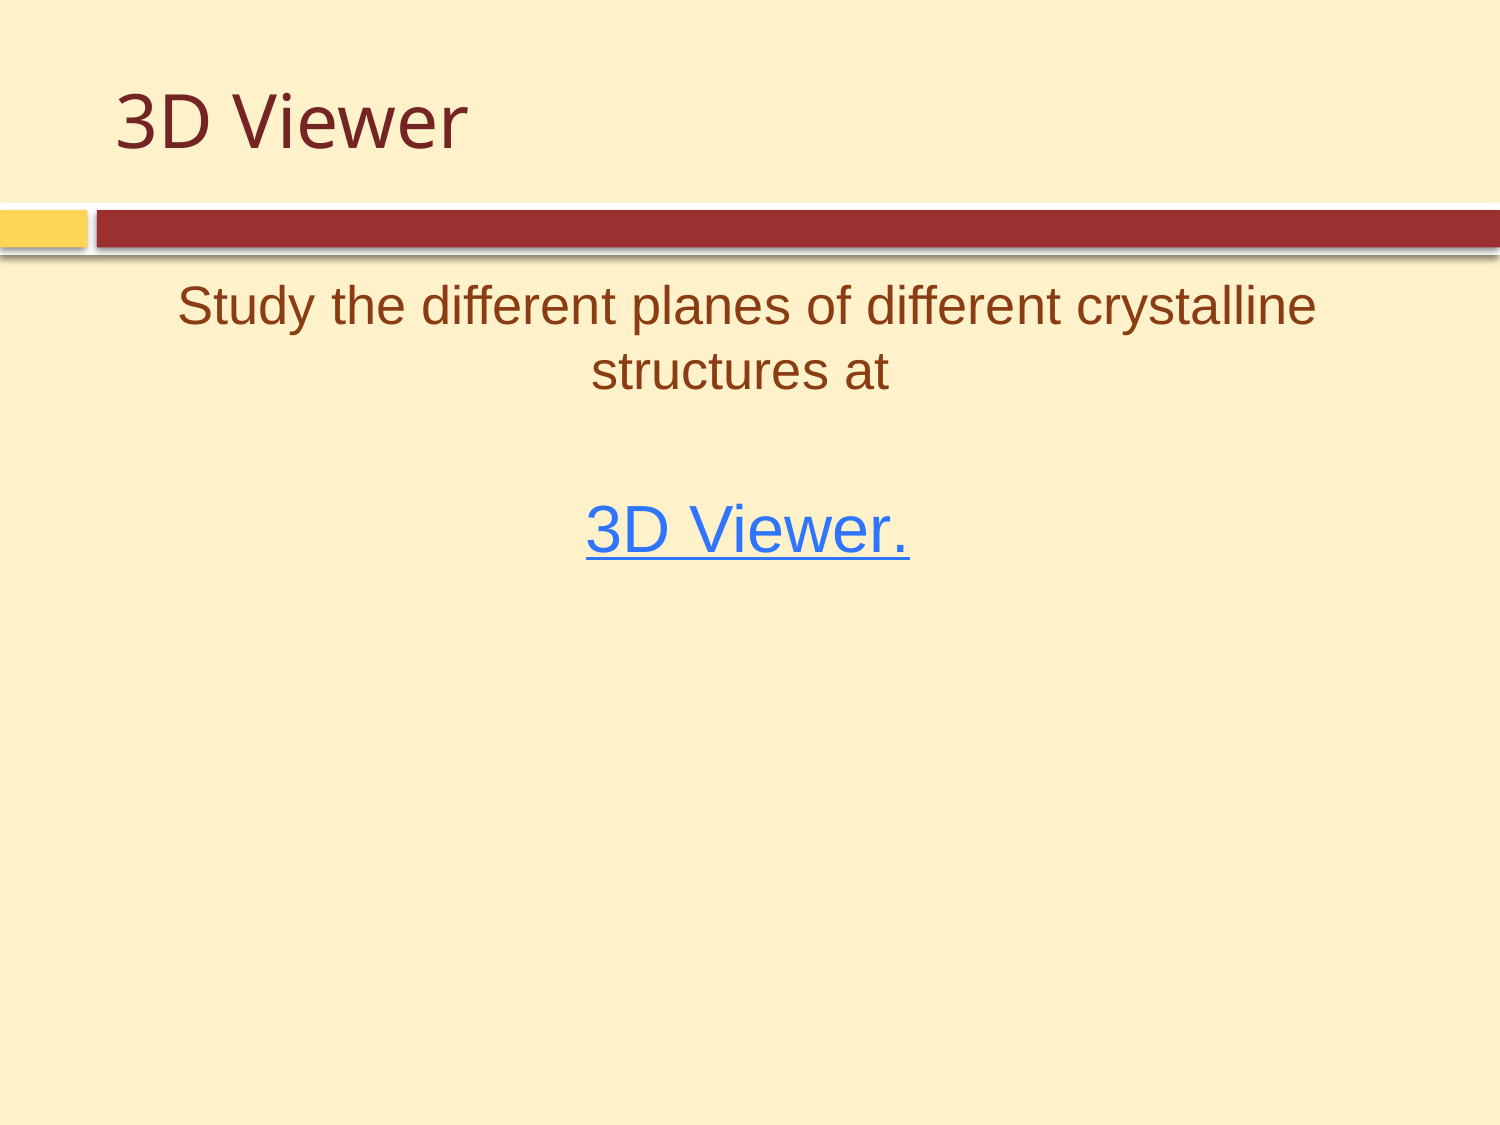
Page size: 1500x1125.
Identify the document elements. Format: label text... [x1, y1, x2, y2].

list Study the different planes of different crystalline structures at 3D Viewer. [100, 262, 1396, 1077]
title 3D Viewer [100, 37, 1438, 200]
